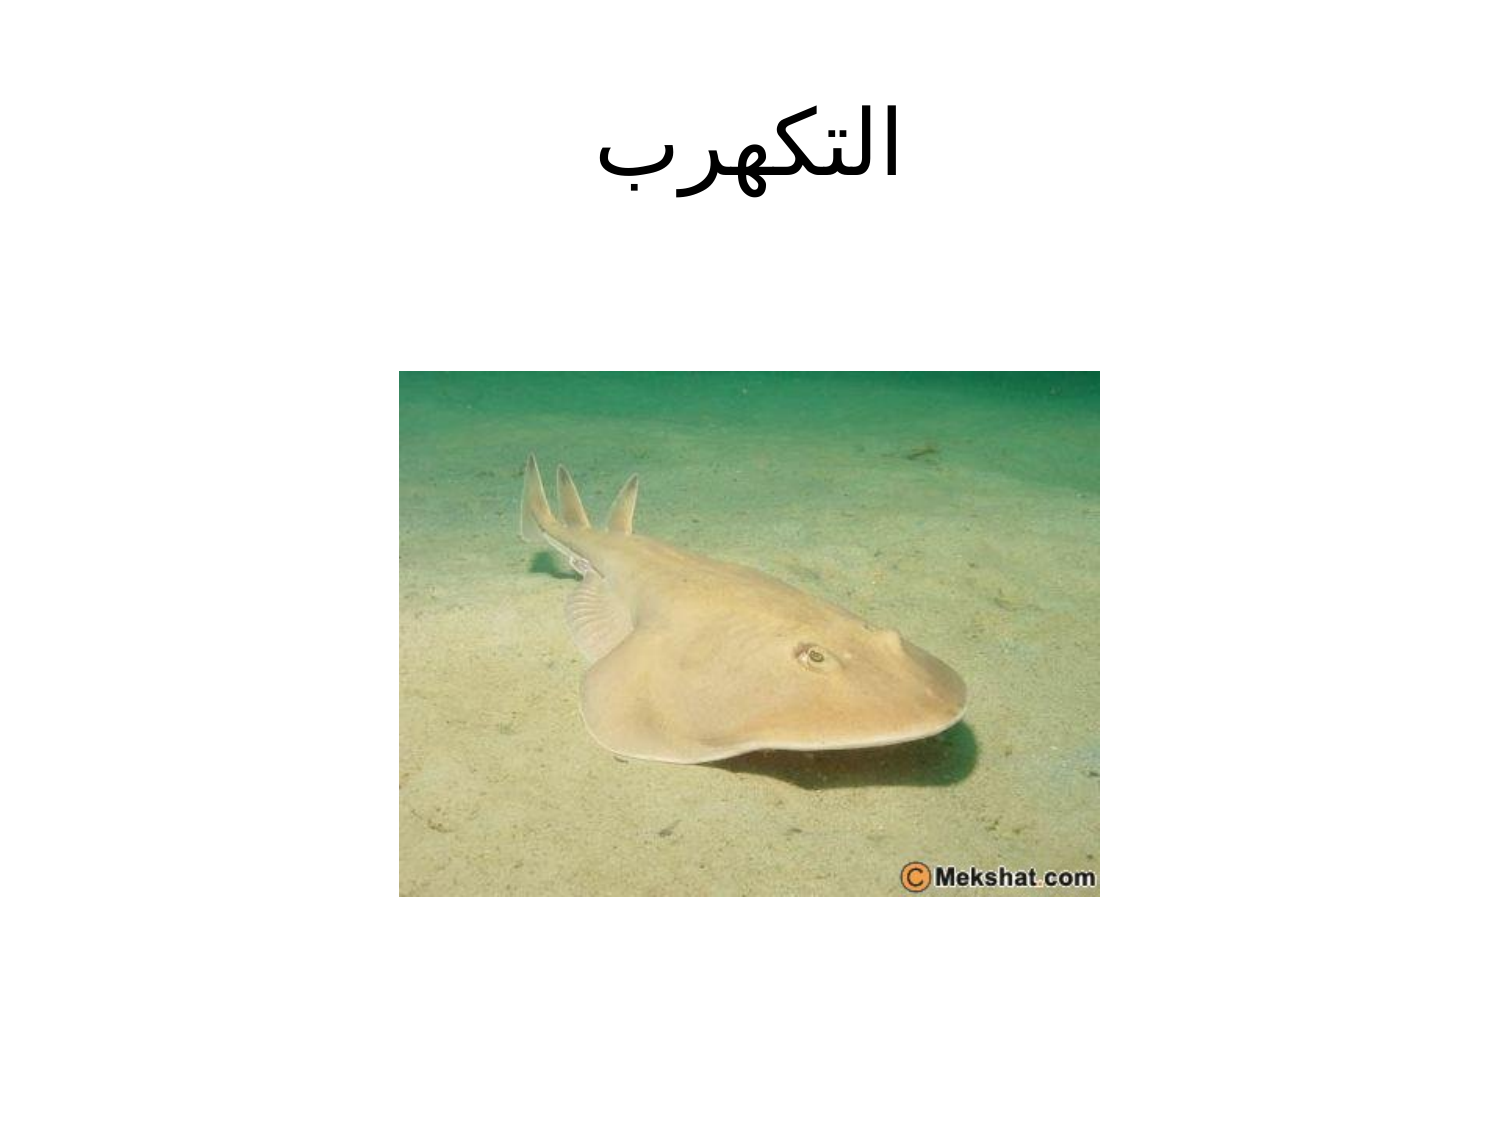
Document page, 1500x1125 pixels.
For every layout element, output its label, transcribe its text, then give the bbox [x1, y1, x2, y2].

title التكهرب [75, 45, 1425, 233]
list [399, 370, 1101, 897]
